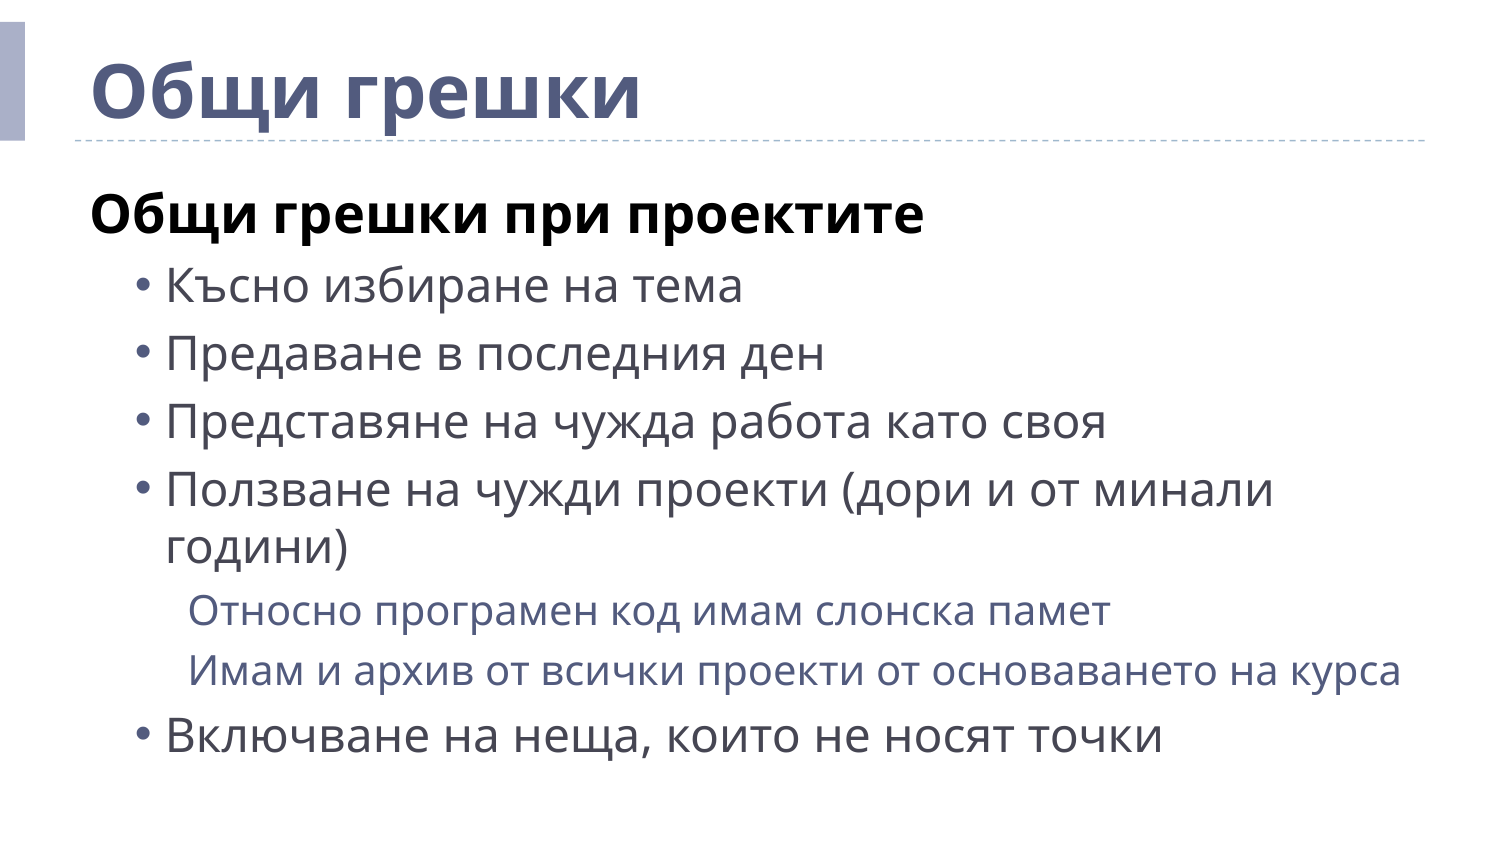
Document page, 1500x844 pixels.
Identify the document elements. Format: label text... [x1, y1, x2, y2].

title Общи грешки [75, 18, 1475, 141]
list Общи грешки при проектите Късно избиране на тема Предаване в последния ден Представяне на чужда работа като своя Ползване на чужди проекти (дори и от минали години) Относно програмен код имам слонска памет Имам и архив от всички проекти от основаването на курса Включване на неща, които не носят точки [75, 171, 1475, 835]
